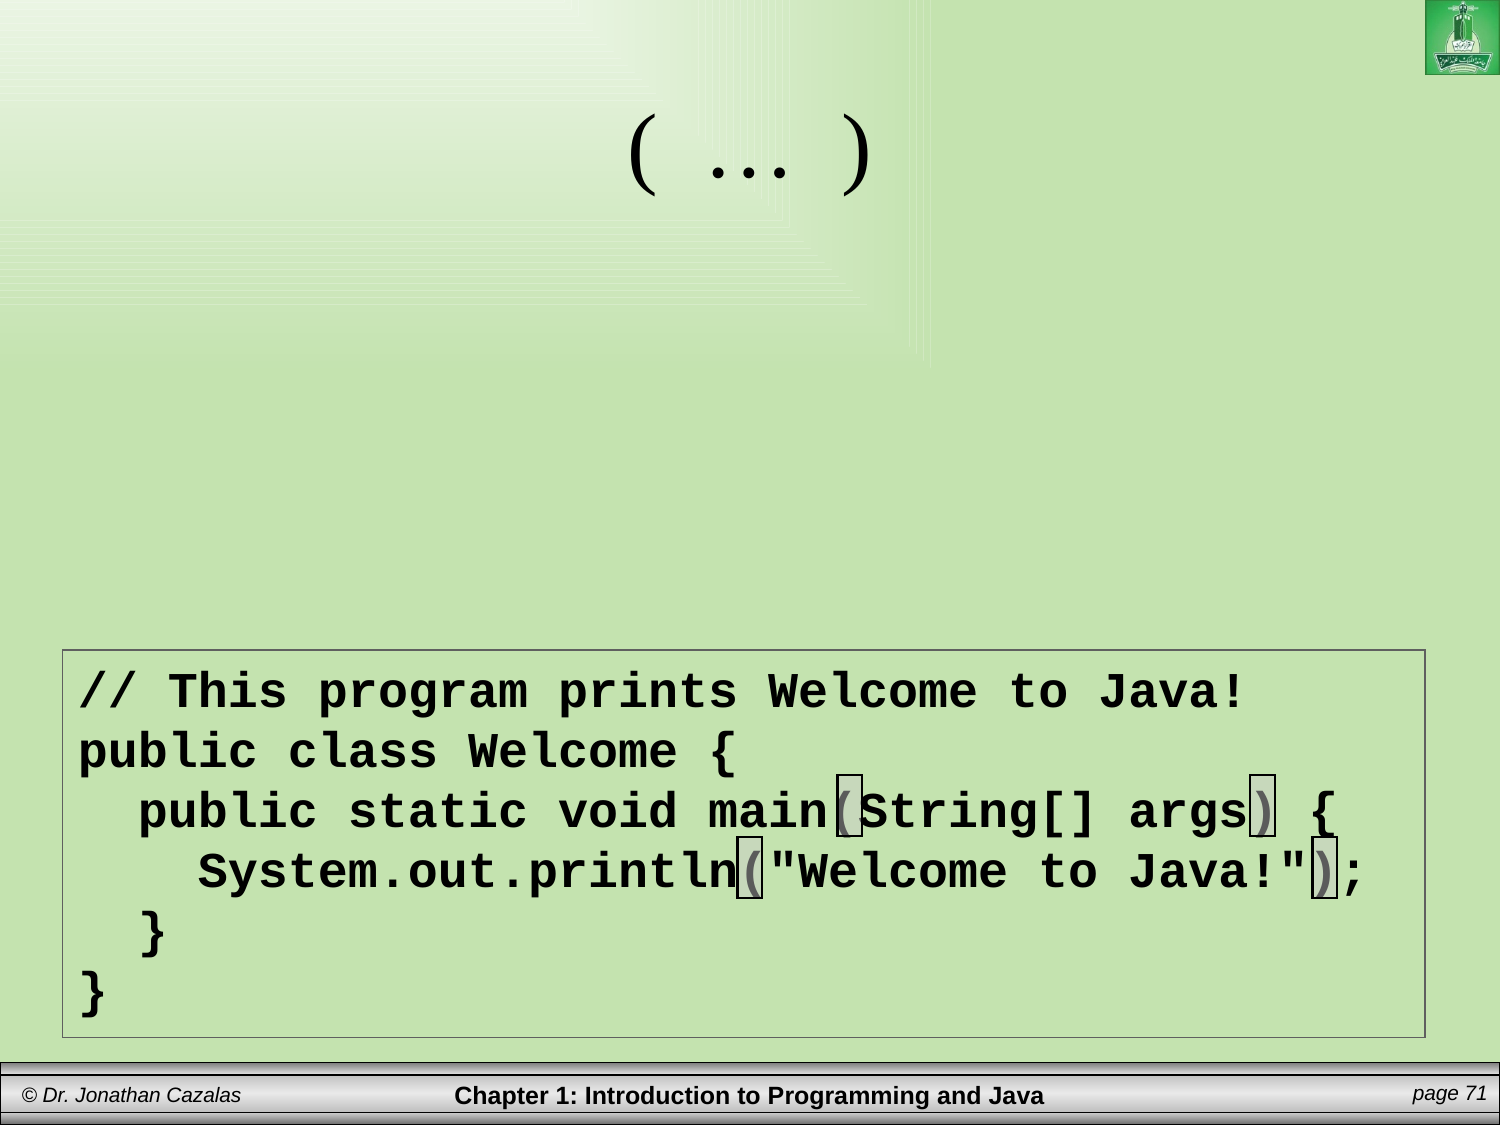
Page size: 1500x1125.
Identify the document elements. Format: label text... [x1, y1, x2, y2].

text_box [737, 837, 763, 899]
text_box ( … ) [112, 46, 1388, 235]
picture [1425, 0, 1500, 75]
text_box [837, 774, 863, 836]
text_box [1250, 774, 1275, 836]
text_box [1312, 837, 1338, 899]
text_box // This program prints Welcome to Java! public class Welcome { public static void main(String[] args) { System.out.println("Welcome to Java!"); } } [62, 649, 1425, 1038]
